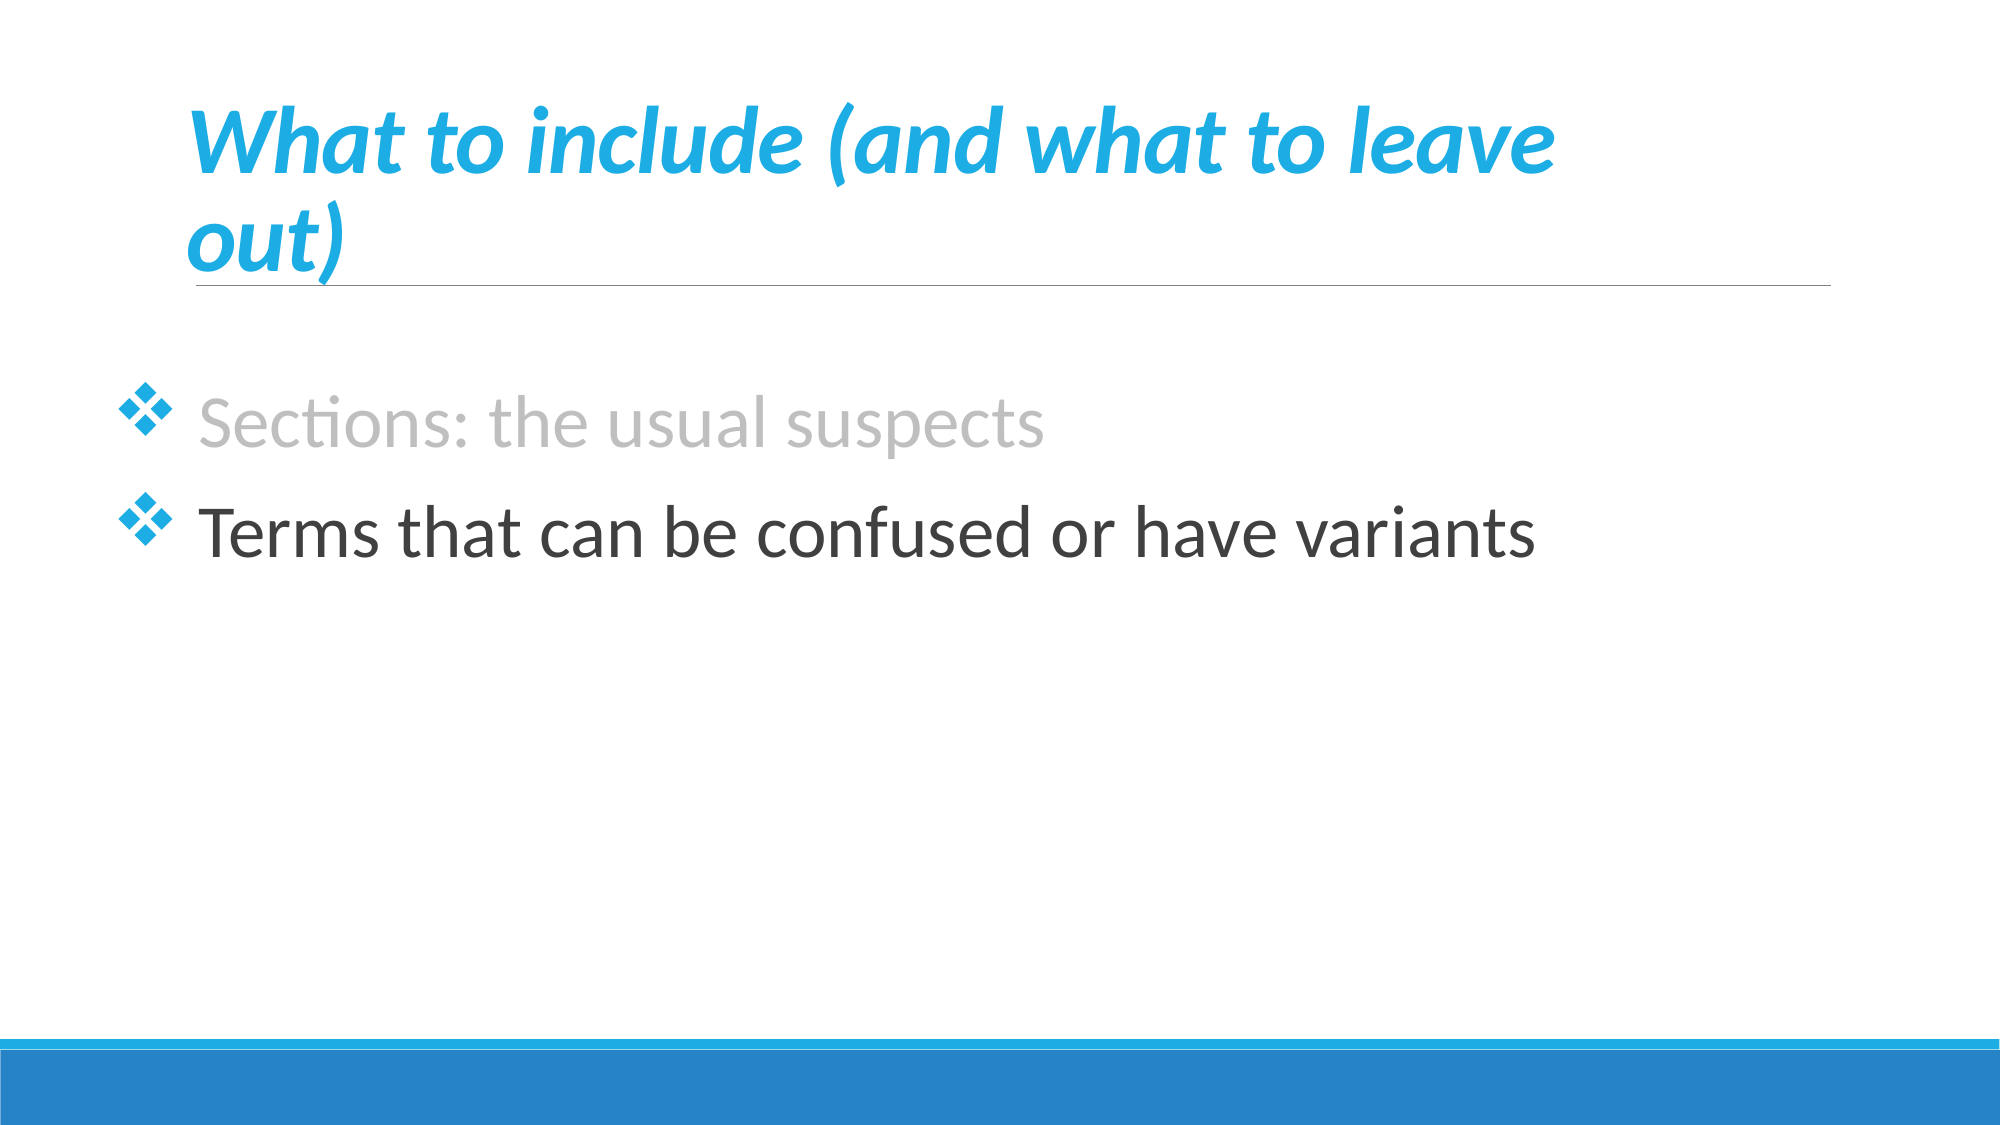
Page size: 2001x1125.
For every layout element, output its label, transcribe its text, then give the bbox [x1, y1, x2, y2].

title What to include (and what to leave out) [171, 85, 1681, 299]
list Sections: the usual suspects Terms that can be confused or have variants [112, 375, 1935, 1021]
